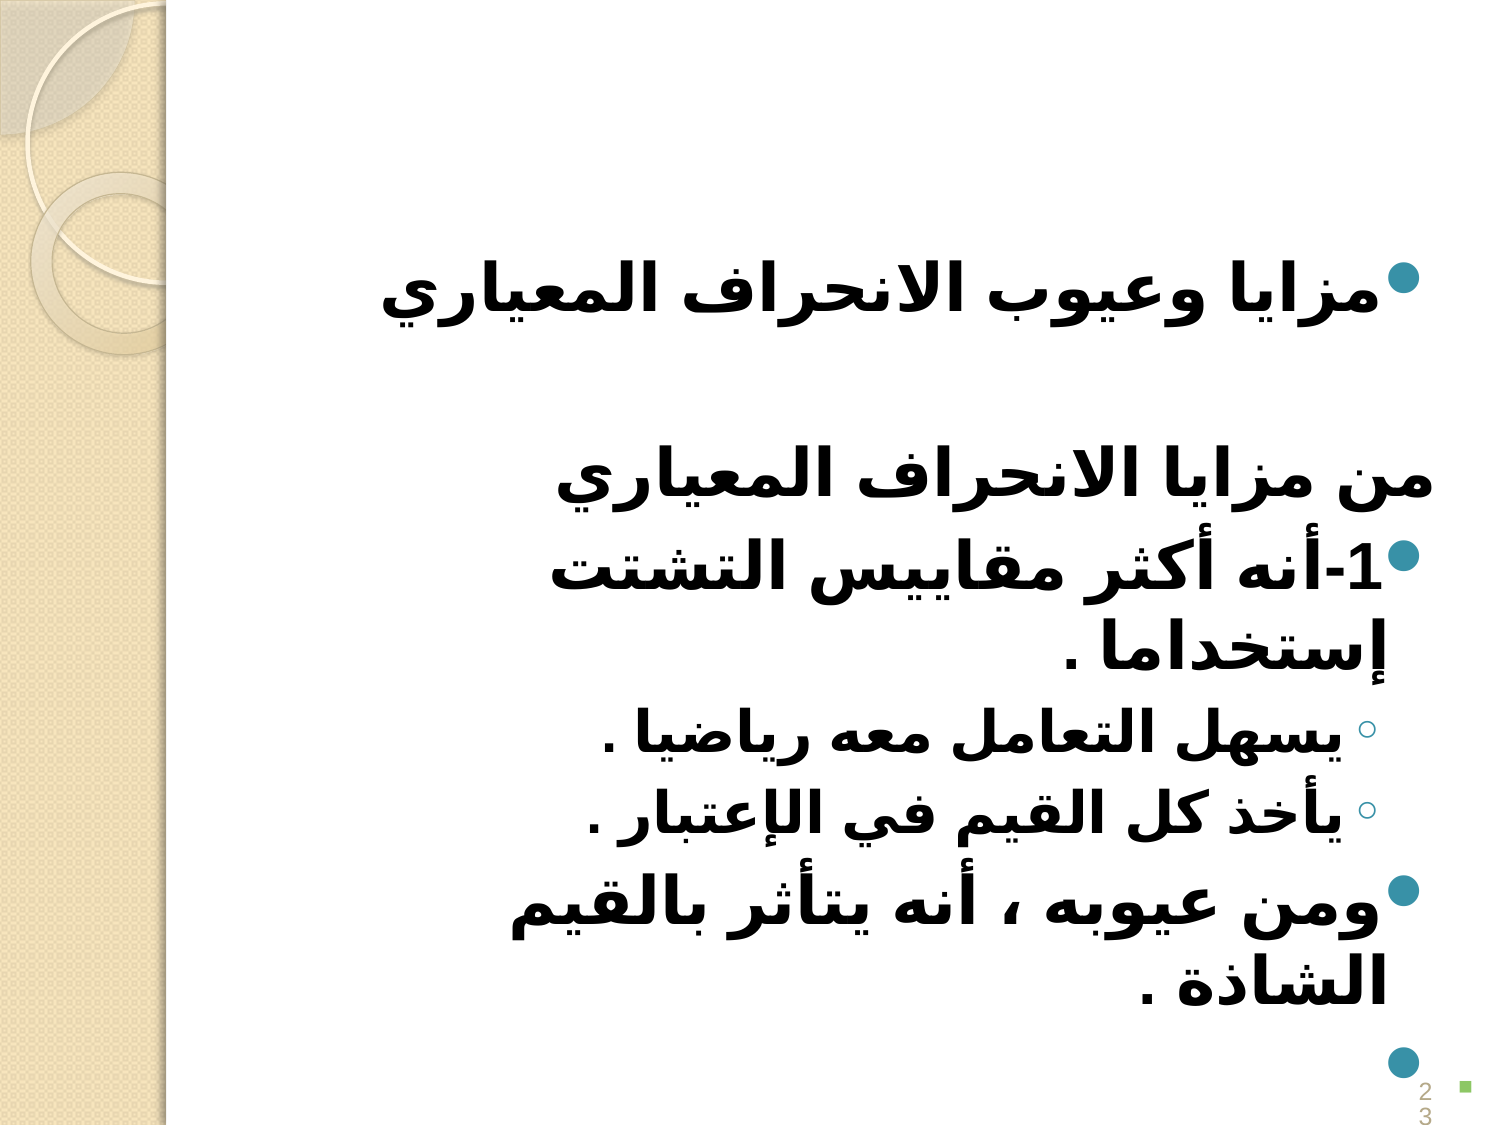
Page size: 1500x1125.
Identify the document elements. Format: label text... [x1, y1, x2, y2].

list مزايا وعيوب الانحراف المعياري من مزايا الانحراف المعياري 1-أنه أكثر مقاييس التشتت إستخداما . يسهل التعامل معه رياضيا . يأخذ كل القيم في الإعتبار . ومن عيوبه ، أنه يتأثر بالقيم الشاذة . [235, 237, 1466, 1026]
slide_number 23 [1413, 1034, 1488, 1113]
